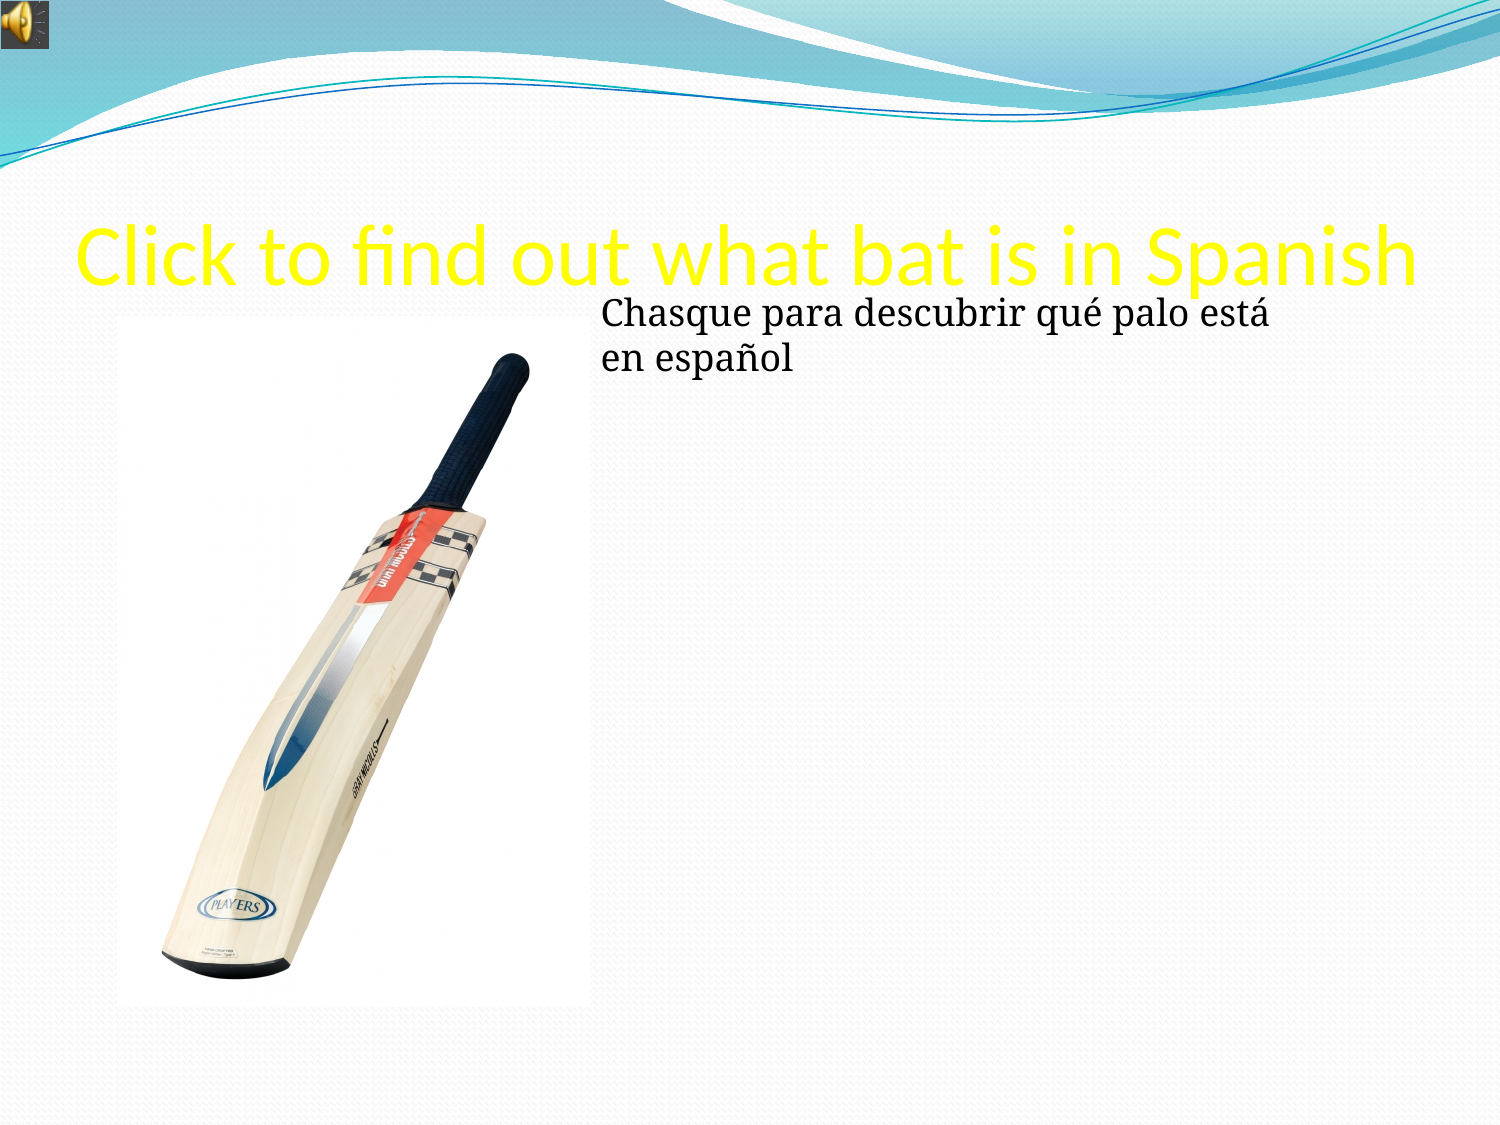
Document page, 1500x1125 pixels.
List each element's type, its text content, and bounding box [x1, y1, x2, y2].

text_box Chasque para descubrir qué palo está en español [585, 281, 1336, 386]
title Click to find out what bat is in Spanish [75, 115, 1425, 303]
picture [116, 316, 590, 1008]
picture [0, 0, 51, 51]
